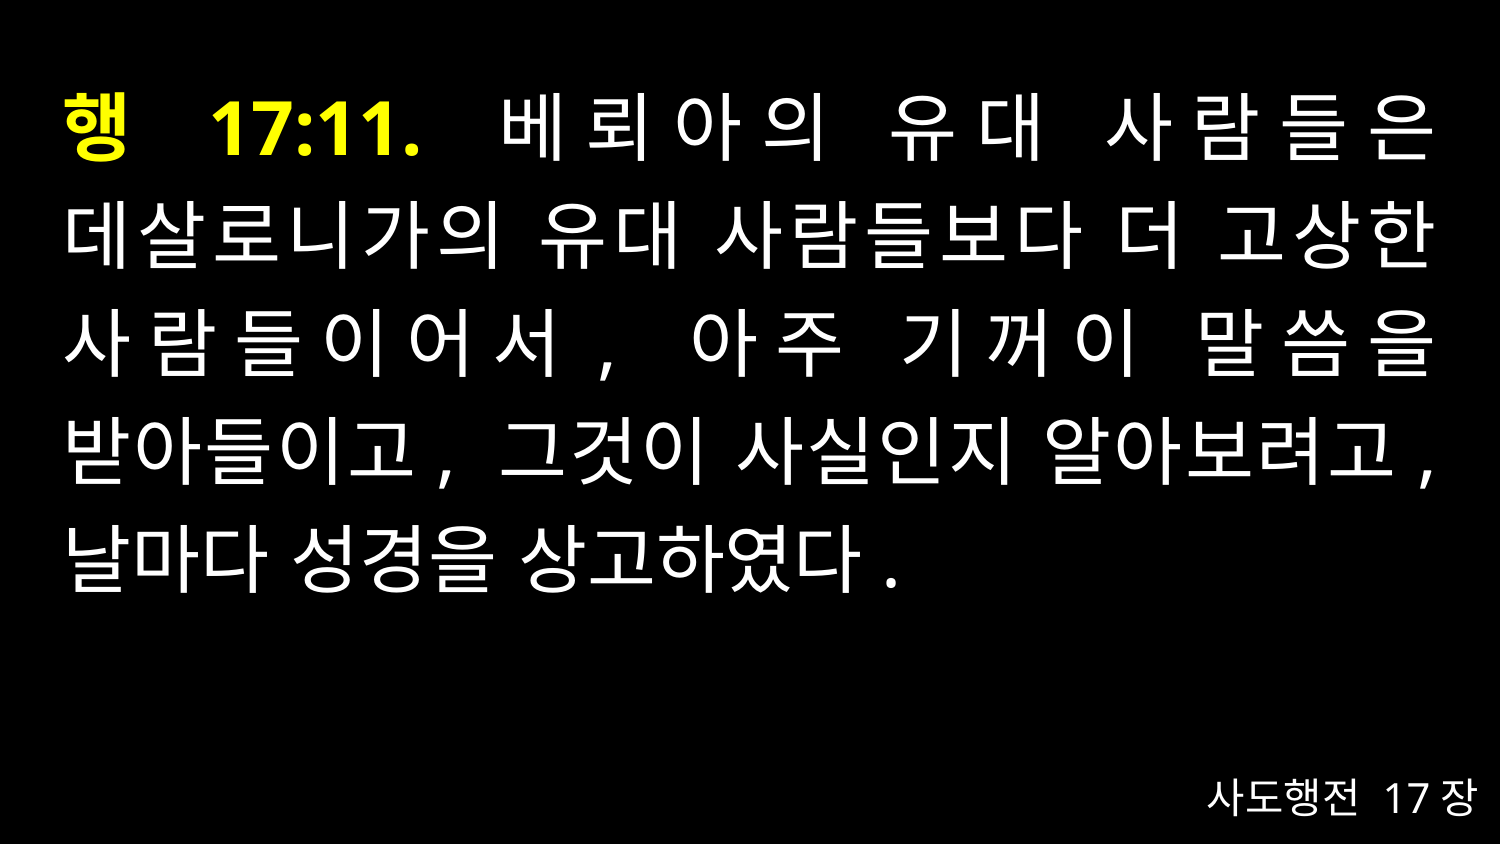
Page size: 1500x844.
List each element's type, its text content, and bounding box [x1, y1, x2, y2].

subtitle 사도행전 17장 [916, 770, 1500, 844]
title 행 17:11. 베뢰아의 유대 사람들은 데살로니가의 유대 사람들보다 더 고상한 사람들이어서, 아주 기꺼이 말씀을 받아들이고, 그것이 사실인지 알아보려고, 날마다 성경을 상고하였다. [0, 0, 1500, 844]
